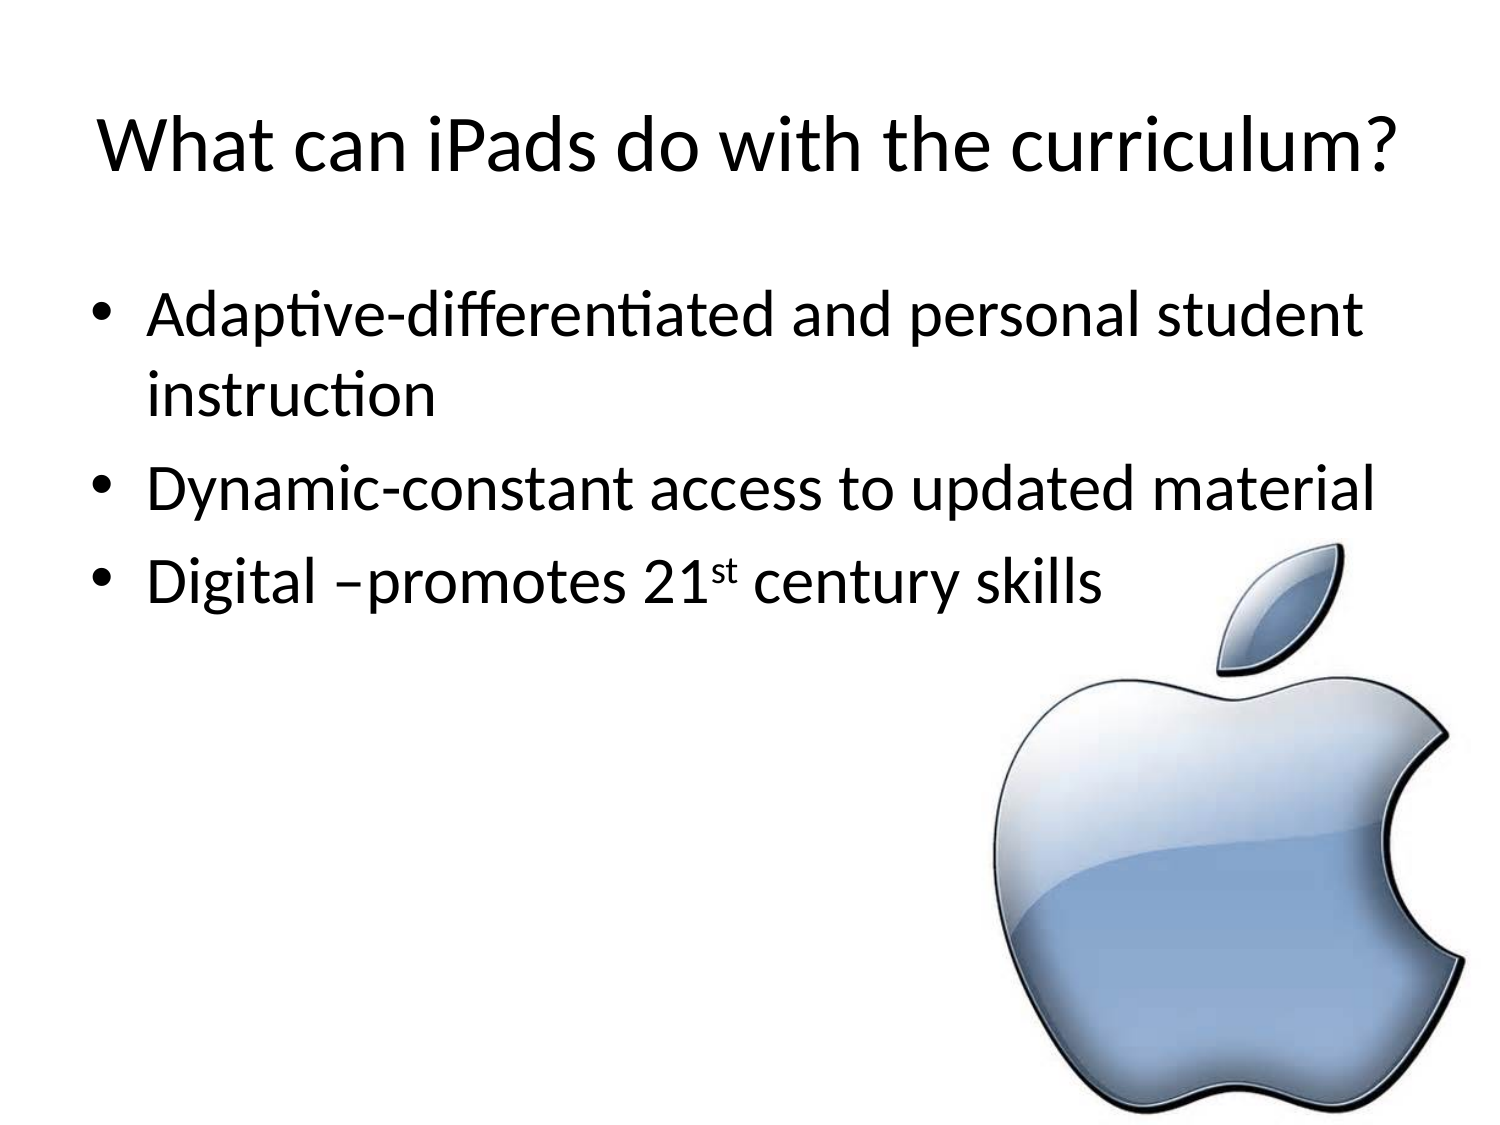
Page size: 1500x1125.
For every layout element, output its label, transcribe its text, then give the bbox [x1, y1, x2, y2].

picture [962, 538, 1500, 1125]
title What can iPads do with the curriculum? [75, 45, 1425, 233]
list Adaptive-differentiated and personal student instruction Dynamic-constant access to updated material Digital –promotes 21st century skills [75, 262, 1425, 1005]
